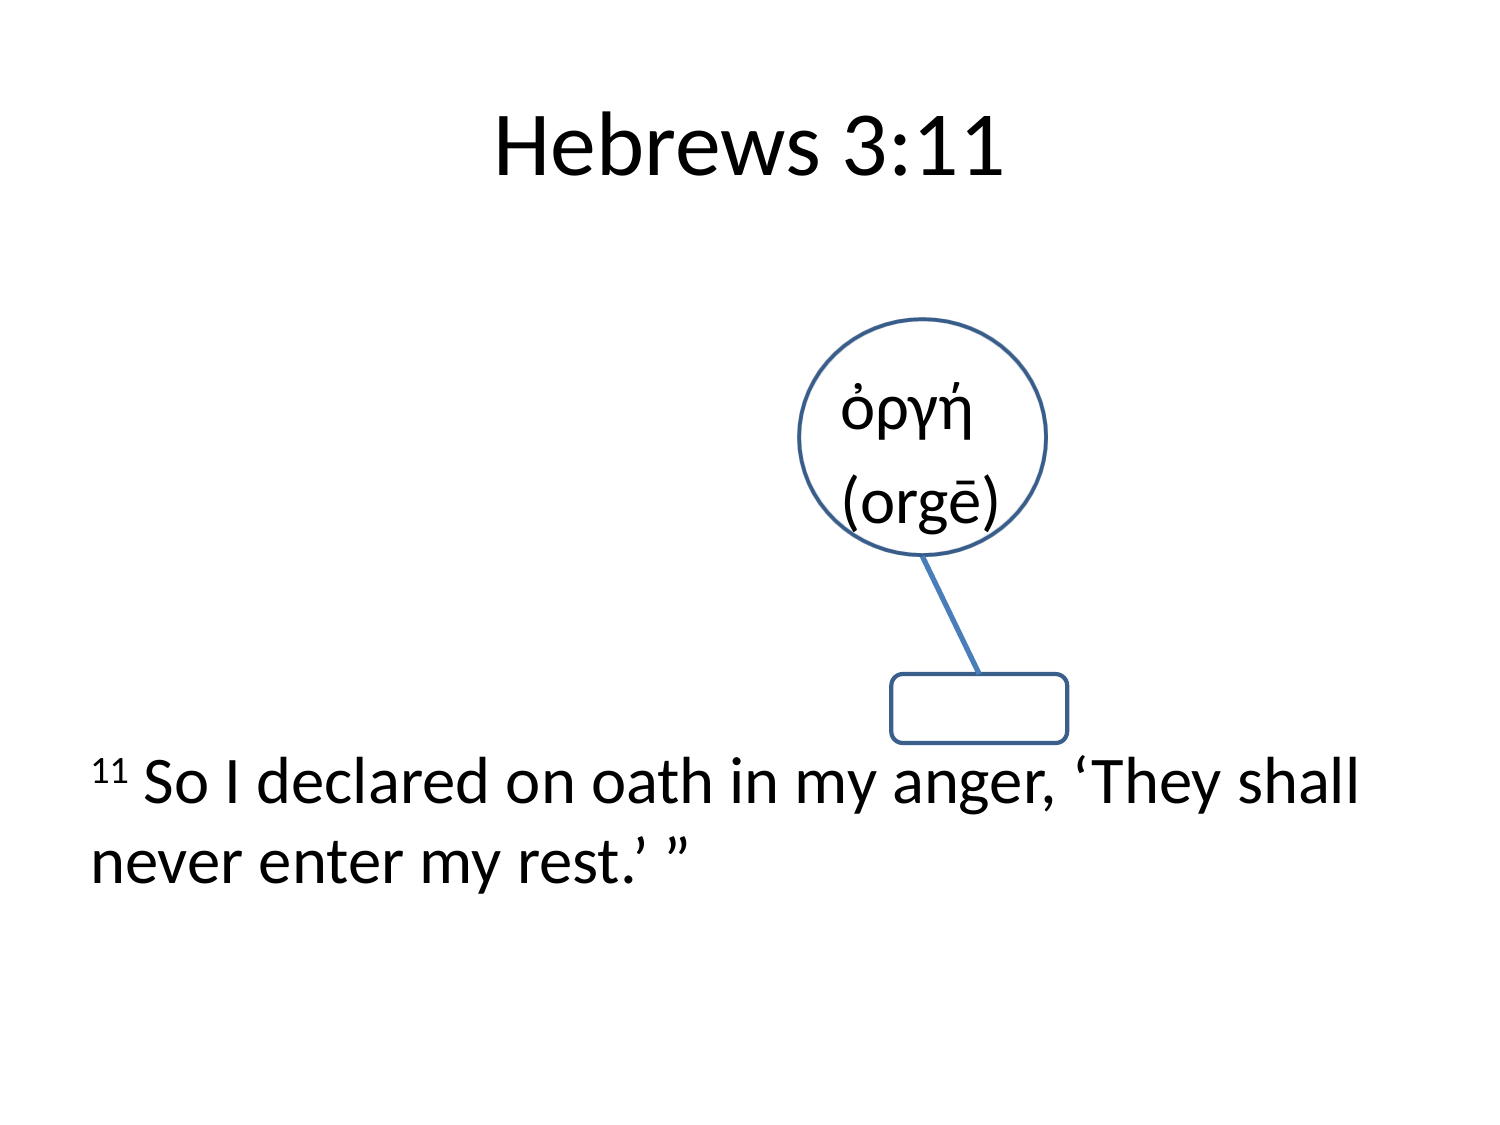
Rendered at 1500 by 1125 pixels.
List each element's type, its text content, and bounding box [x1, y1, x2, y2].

text_box [889, 671, 1070, 746]
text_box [922, 556, 980, 675]
title Hebrews 3:11 [75, 45, 1425, 233]
list ὀργή (orgē) 11 So I declared on oath in my anger, ‘They shall never enter my rest.’ ” [75, 262, 1425, 1005]
picture [797, 317, 1048, 557]
